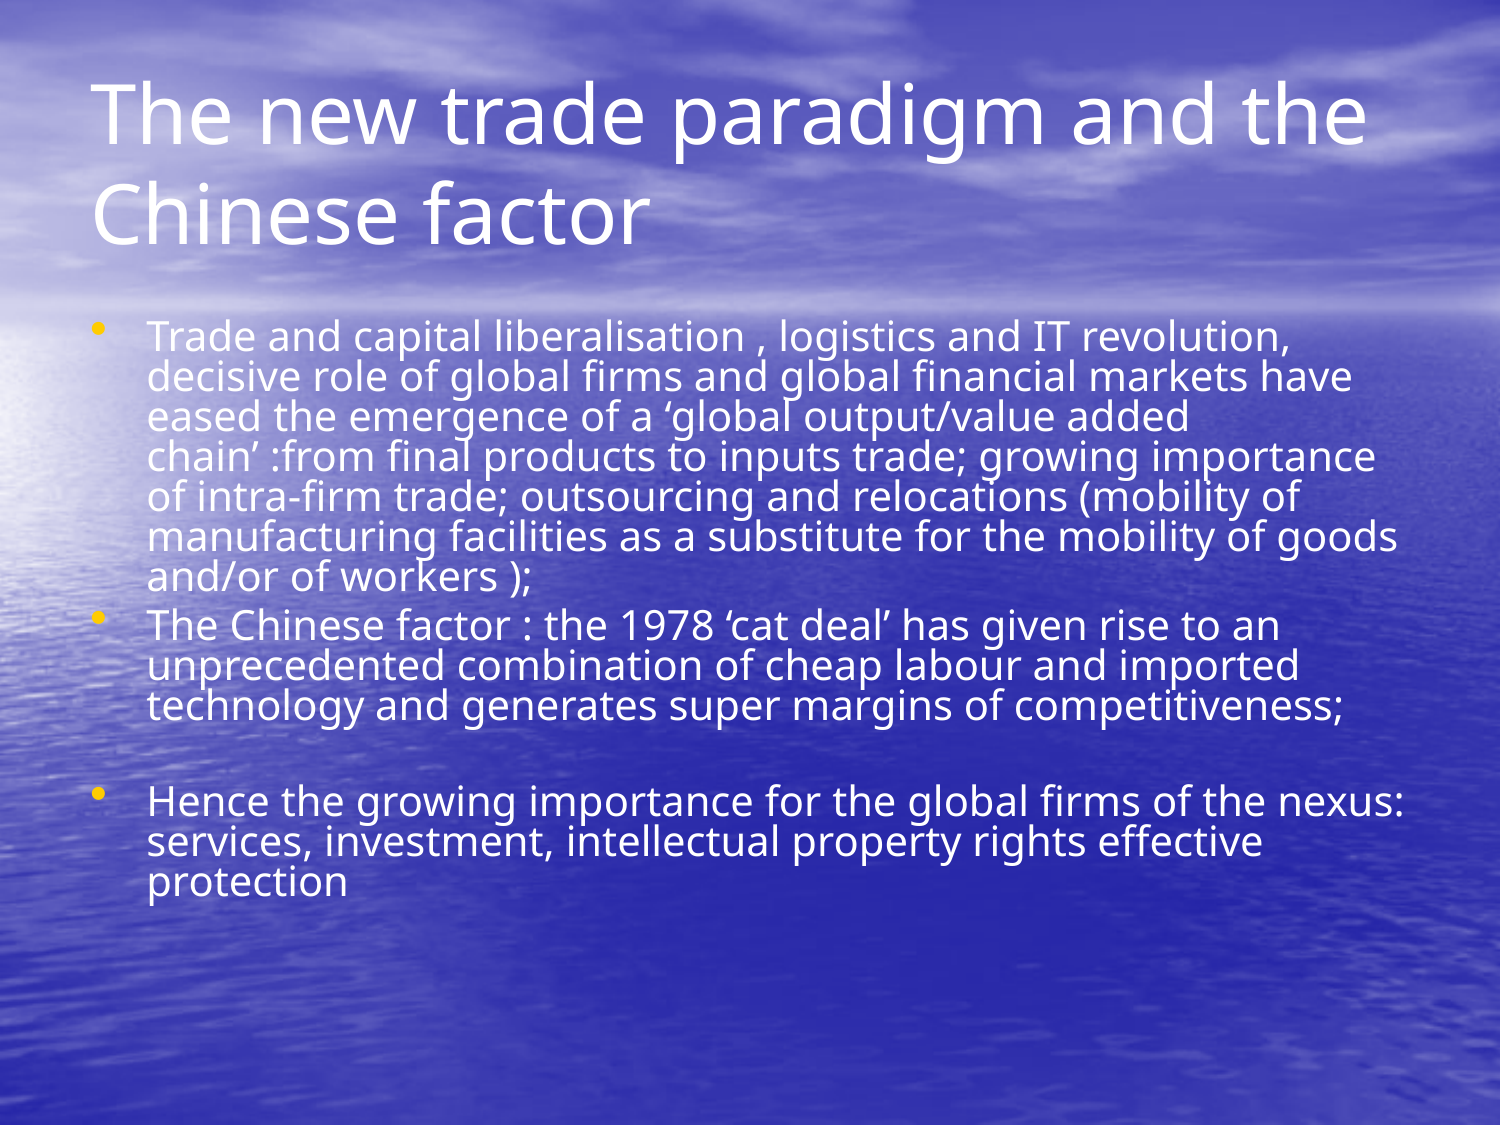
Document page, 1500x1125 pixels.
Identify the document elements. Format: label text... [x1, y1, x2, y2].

title The new trade paradigm and the Chinese factor [74, 47, 1426, 276]
list Trade and capital liberalisation , logistics and IT revolution, decisive role of global firms and global financial markets have eased the emergence of a ‘global output/value added chain’ :from final products to inputs trade; growing importance of intra-firm trade; outsourcing and relocations (mobility of manufacturing facilities as a substitute for the mobility of goods and/or of workers ); The Chinese factor : the 1978 ‘cat deal’ has given rise to an unprecedented combination of cheap labour and imported technology and generates super margins of competitiveness; Hence the growing importance for the global firms of the nexus: services, investment, intellectual property rights effective protection [74, 312, 1426, 988]
